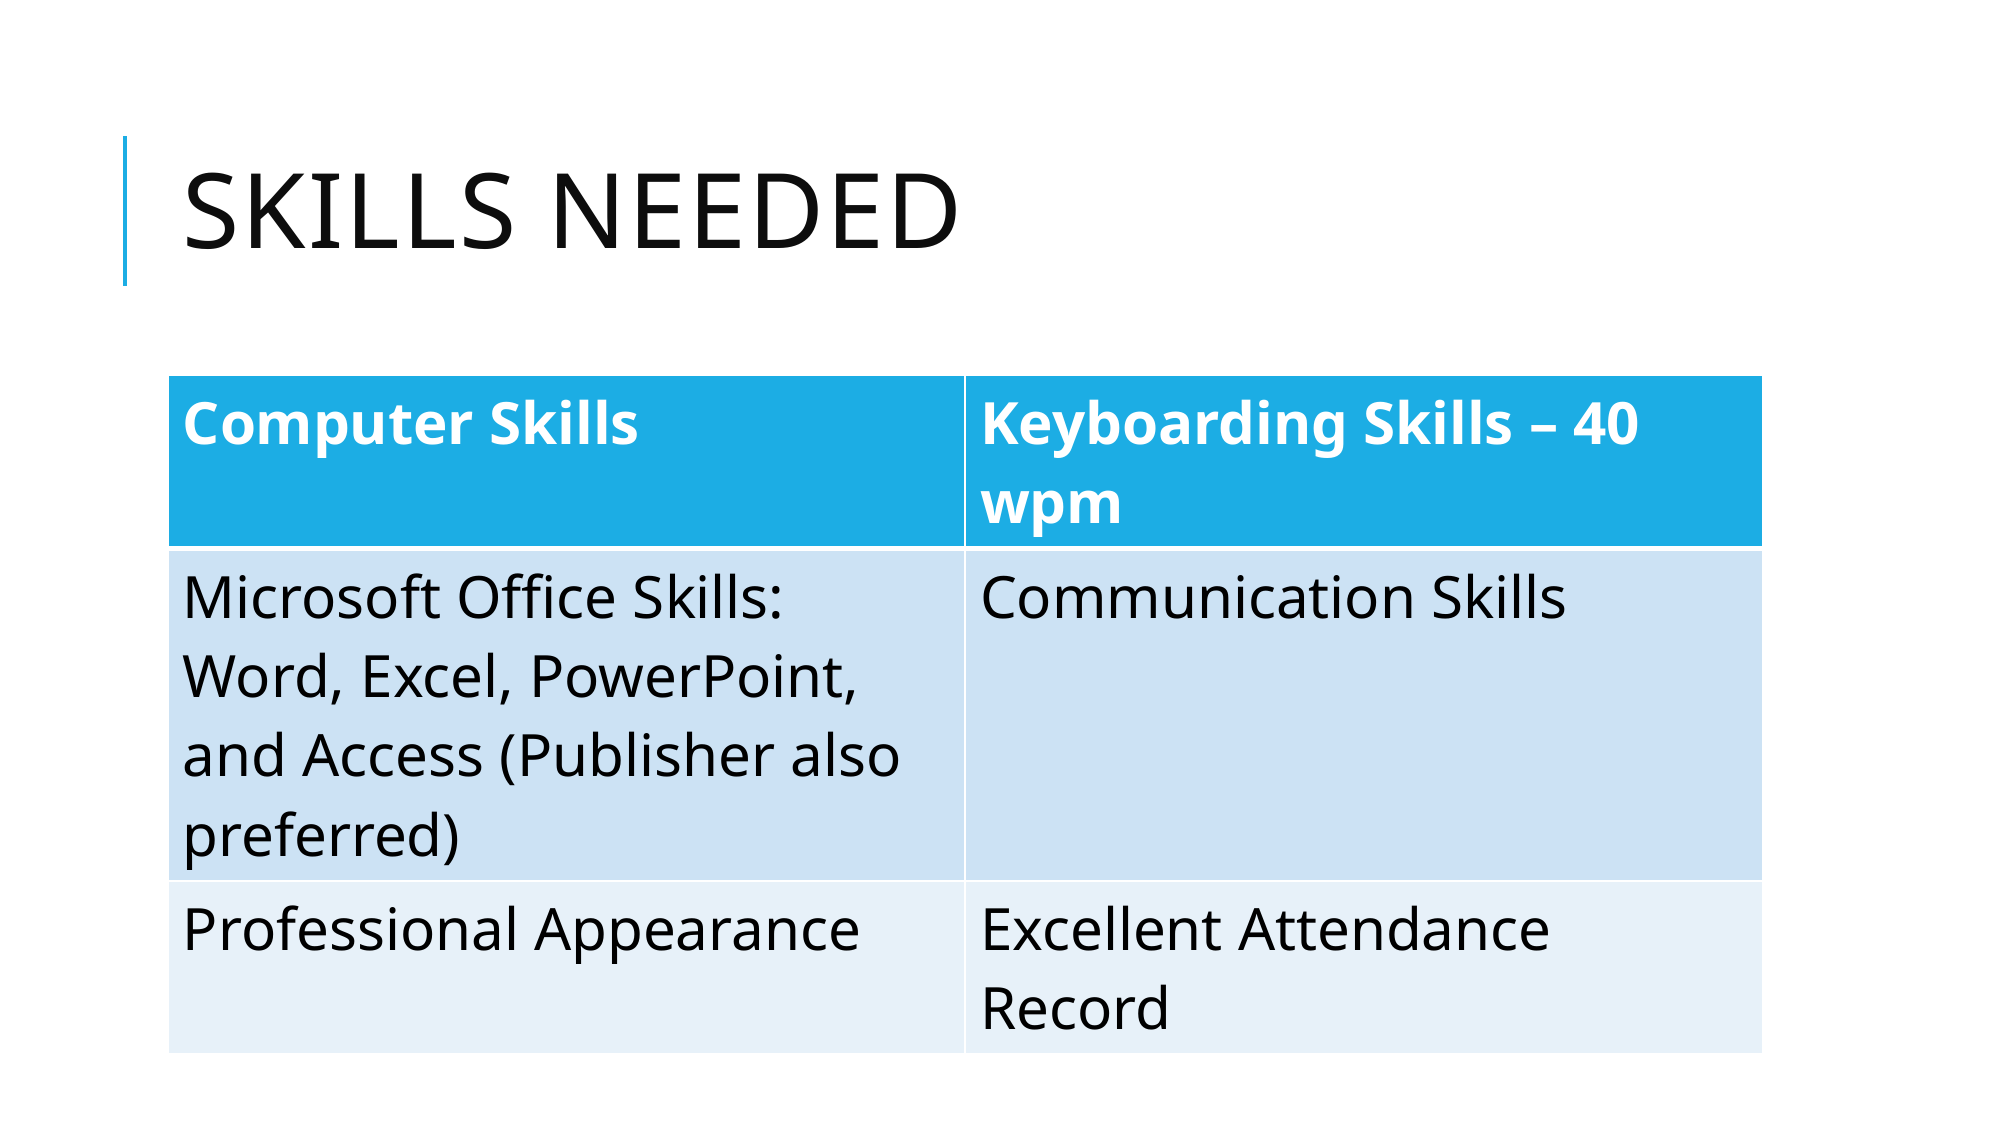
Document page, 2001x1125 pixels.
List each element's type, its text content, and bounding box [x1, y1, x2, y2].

title Skills Needed [168, 96, 1763, 342]
table_cell Microsoft Office Skills: Word, Excel, PowerPoint, and Access (Publisher also preferred) [169, 551, 964, 880]
table_cell Professional Appearance [169, 882, 964, 1053]
table_header Keyboarding Skills – 40 wpm [966, 376, 1762, 546]
table_cell Excellent Attendance Record [966, 882, 1762, 1053]
table_cell Communication Skills [966, 551, 1762, 880]
table_header Computer Skills [169, 376, 964, 546]
